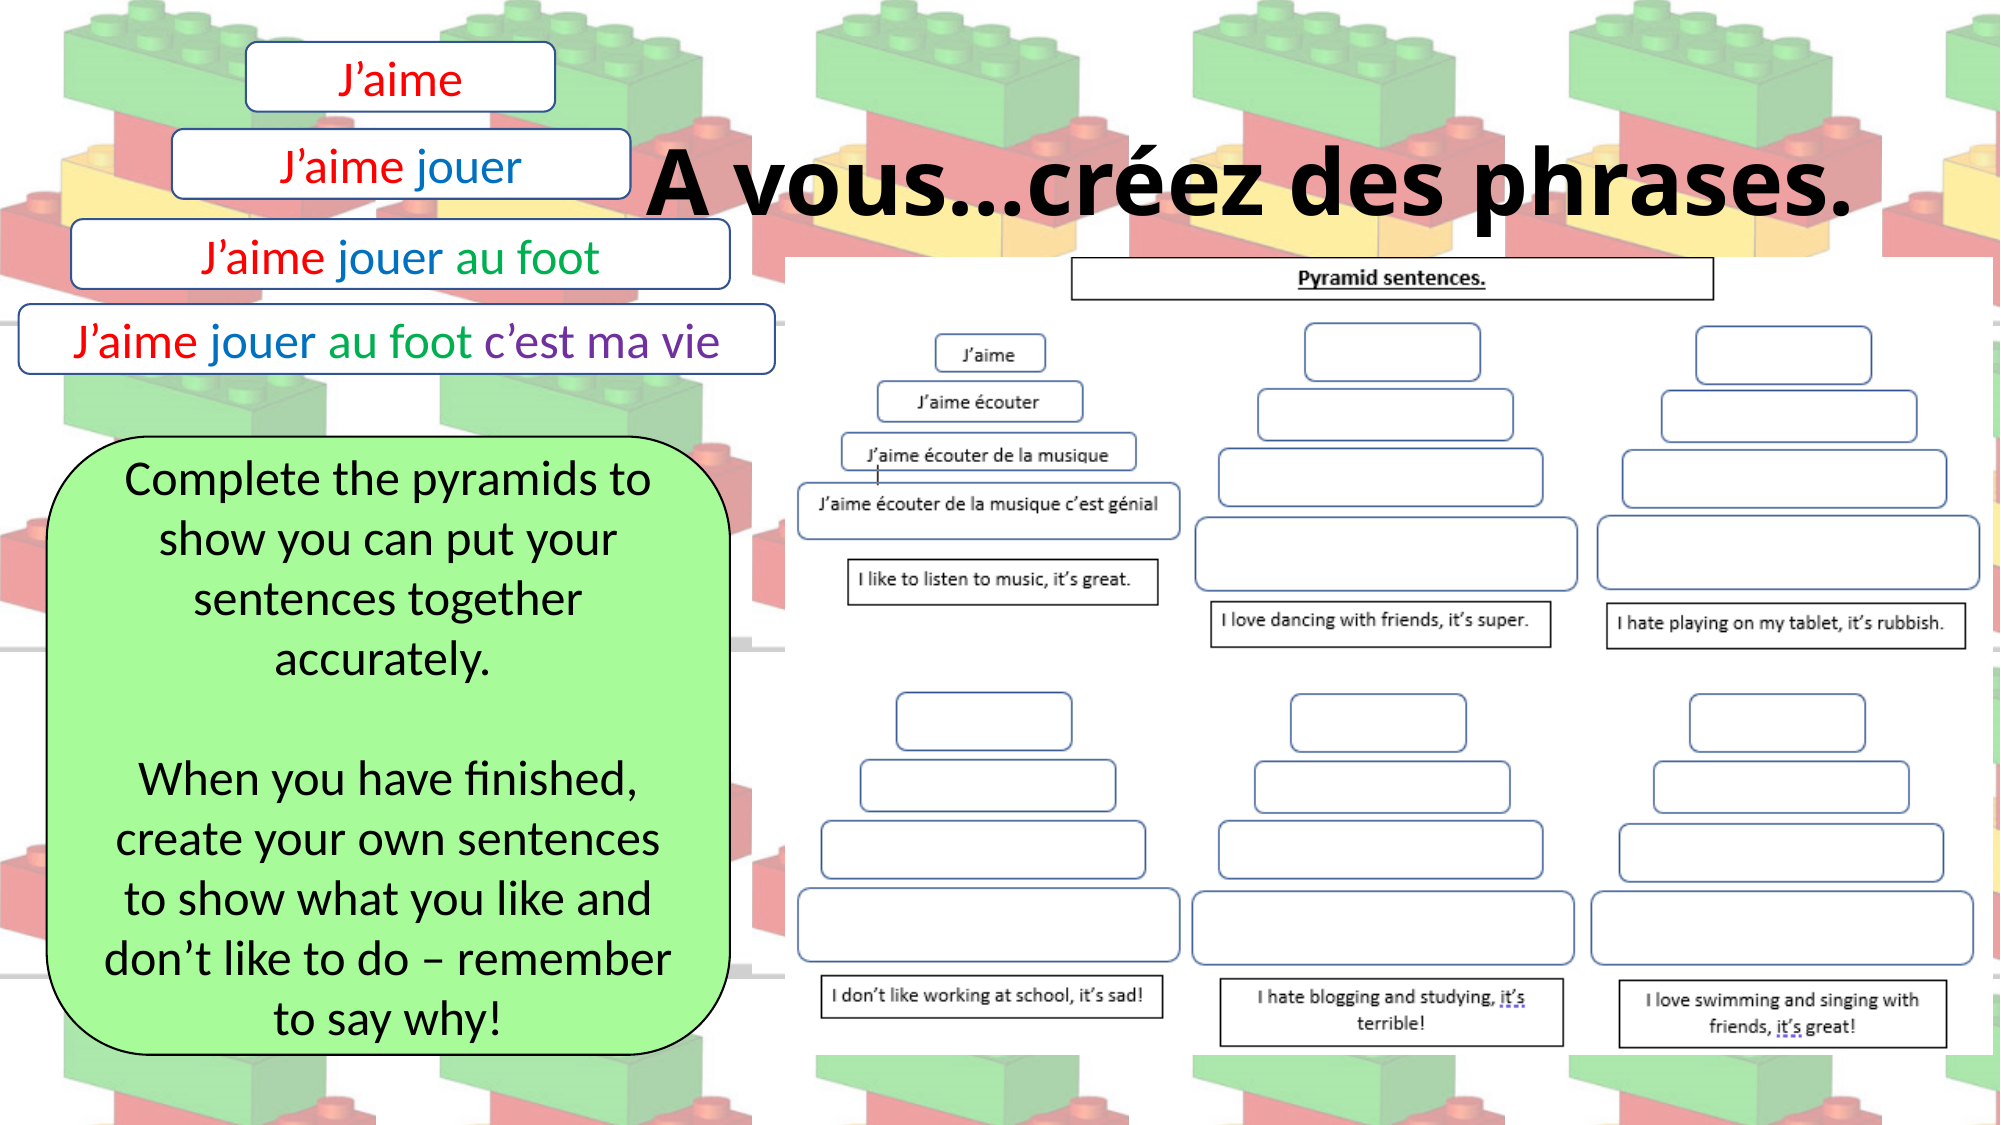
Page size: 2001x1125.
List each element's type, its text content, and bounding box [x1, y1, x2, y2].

text_box J’aime [244, 40, 557, 113]
text_box Complete the pyramids to show you can put your sentences together accurately. When you have finished, create your own sentences to show what you like and don’t like to do – remember to say why! [45, 435, 731, 1056]
title A vous…créez des phrases. [400, 76, 2000, 295]
text_box J’aime jouer [170, 127, 632, 200]
text_box J’aime jouer au foot c’est ma vie [17, 303, 776, 375]
picture [785, 257, 1993, 1055]
text_box J’aime jouer au foot [70, 218, 731, 290]
